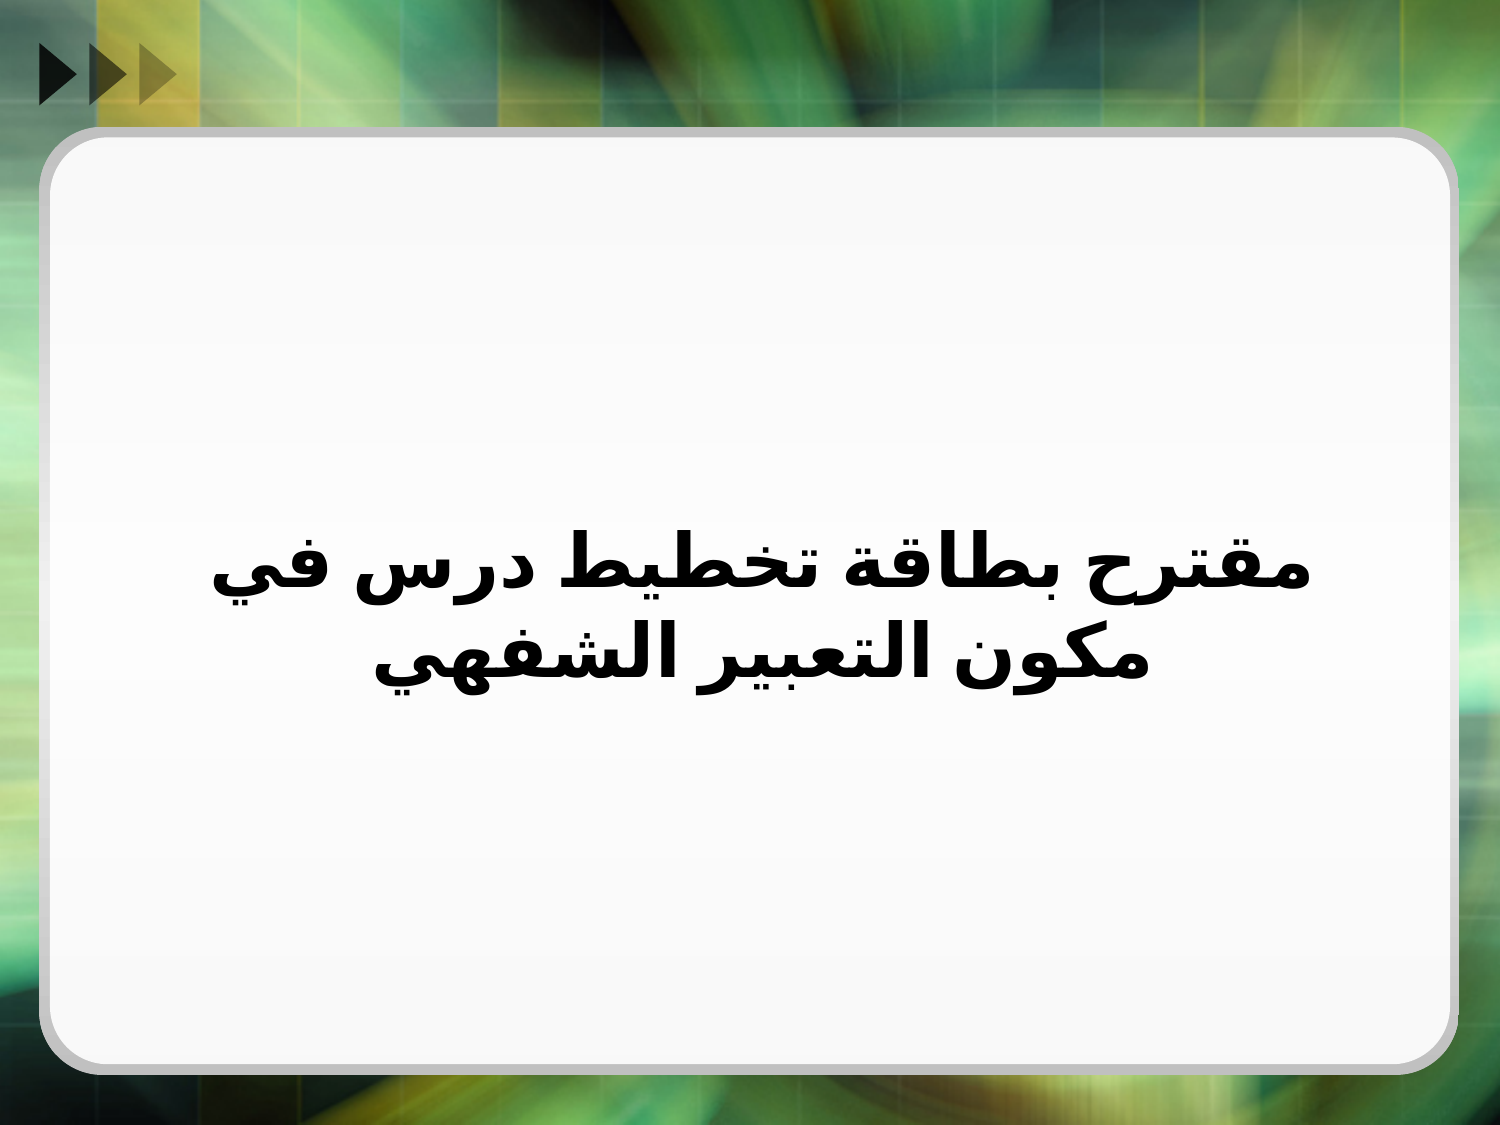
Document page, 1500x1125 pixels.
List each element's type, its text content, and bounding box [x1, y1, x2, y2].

picture [0, 0, 1500, 1125]
list مقترح بطاقة تخطيط درس في مكون التعبير الشفهي [87, 174, 1438, 1038]
